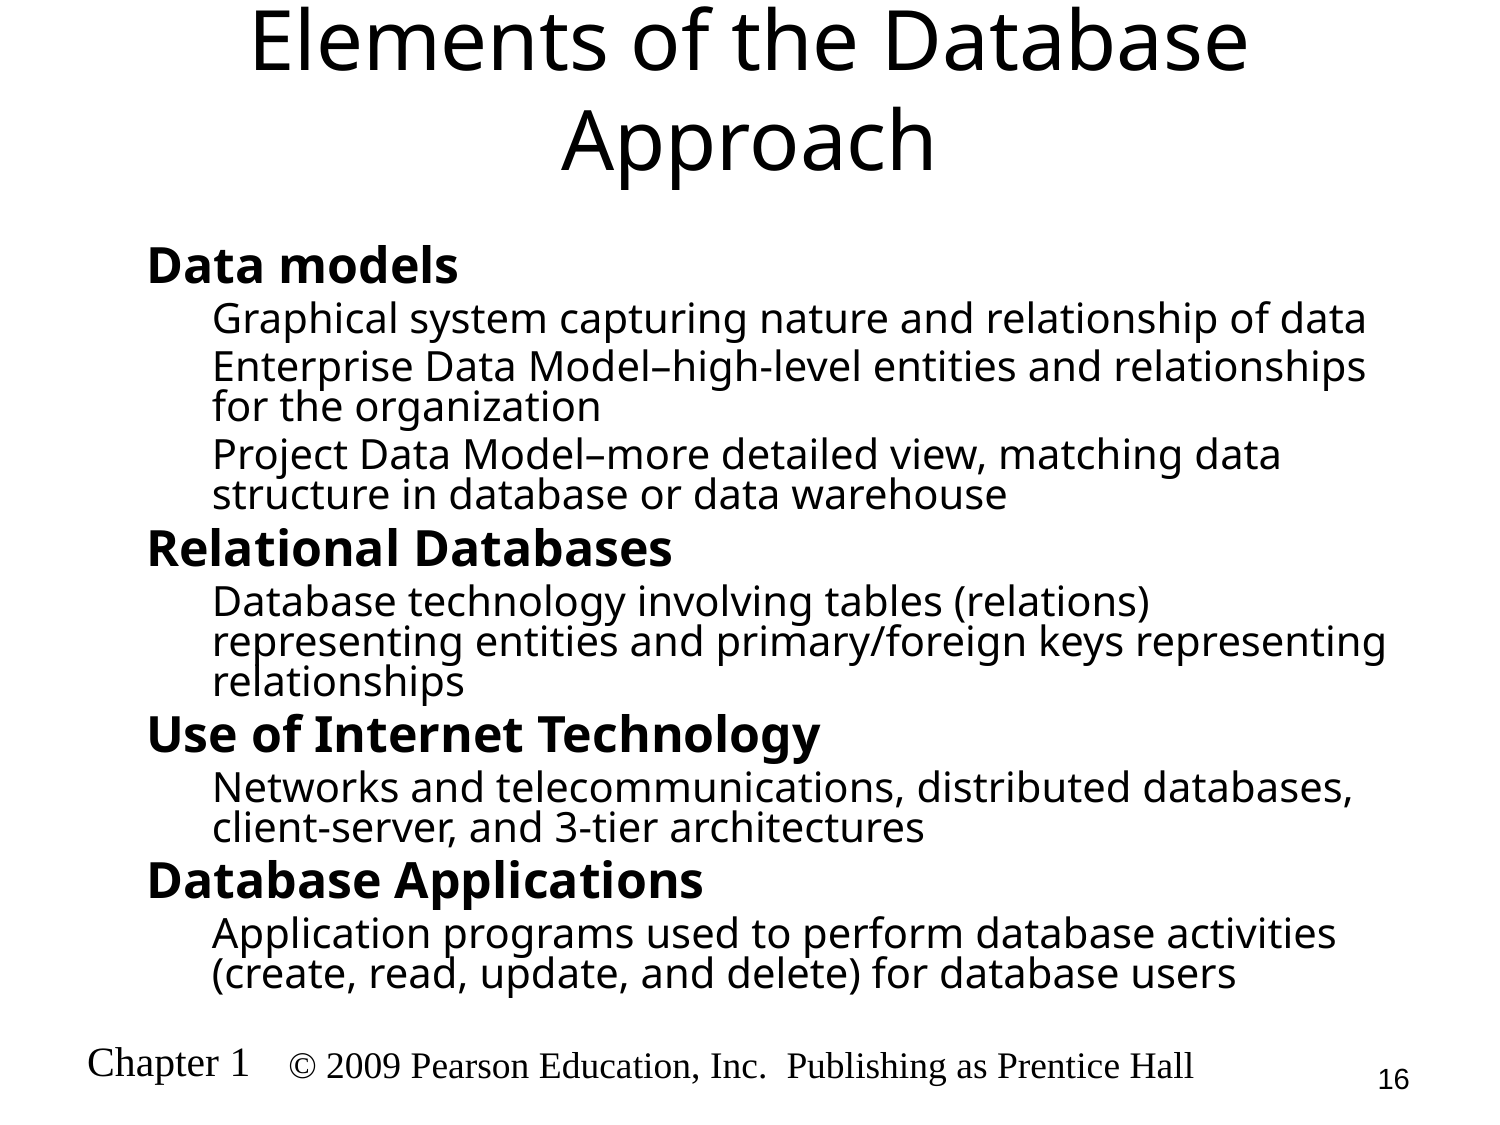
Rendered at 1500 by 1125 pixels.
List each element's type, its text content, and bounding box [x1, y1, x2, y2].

list Data models Graphical system capturing nature and relationship of data Enterprise Data Model–high-level entities and relationships for the organization Project Data Model–more detailed view, matching data structure in database or data warehouse Relational Databases Database technology involving tables (relations) representing entities and primary/foreign keys representing relationships Use of Internet Technology Networks and telecommunications, distributed databases, client-server, and 3-tier architectures Database Applications Application programs used to perform database activities (create, read, update, and delete) for database users [74, 237, 1426, 988]
title Elements of the Database Approach [74, 0, 1426, 176]
slide_number 16 [1074, 1024, 1426, 1103]
